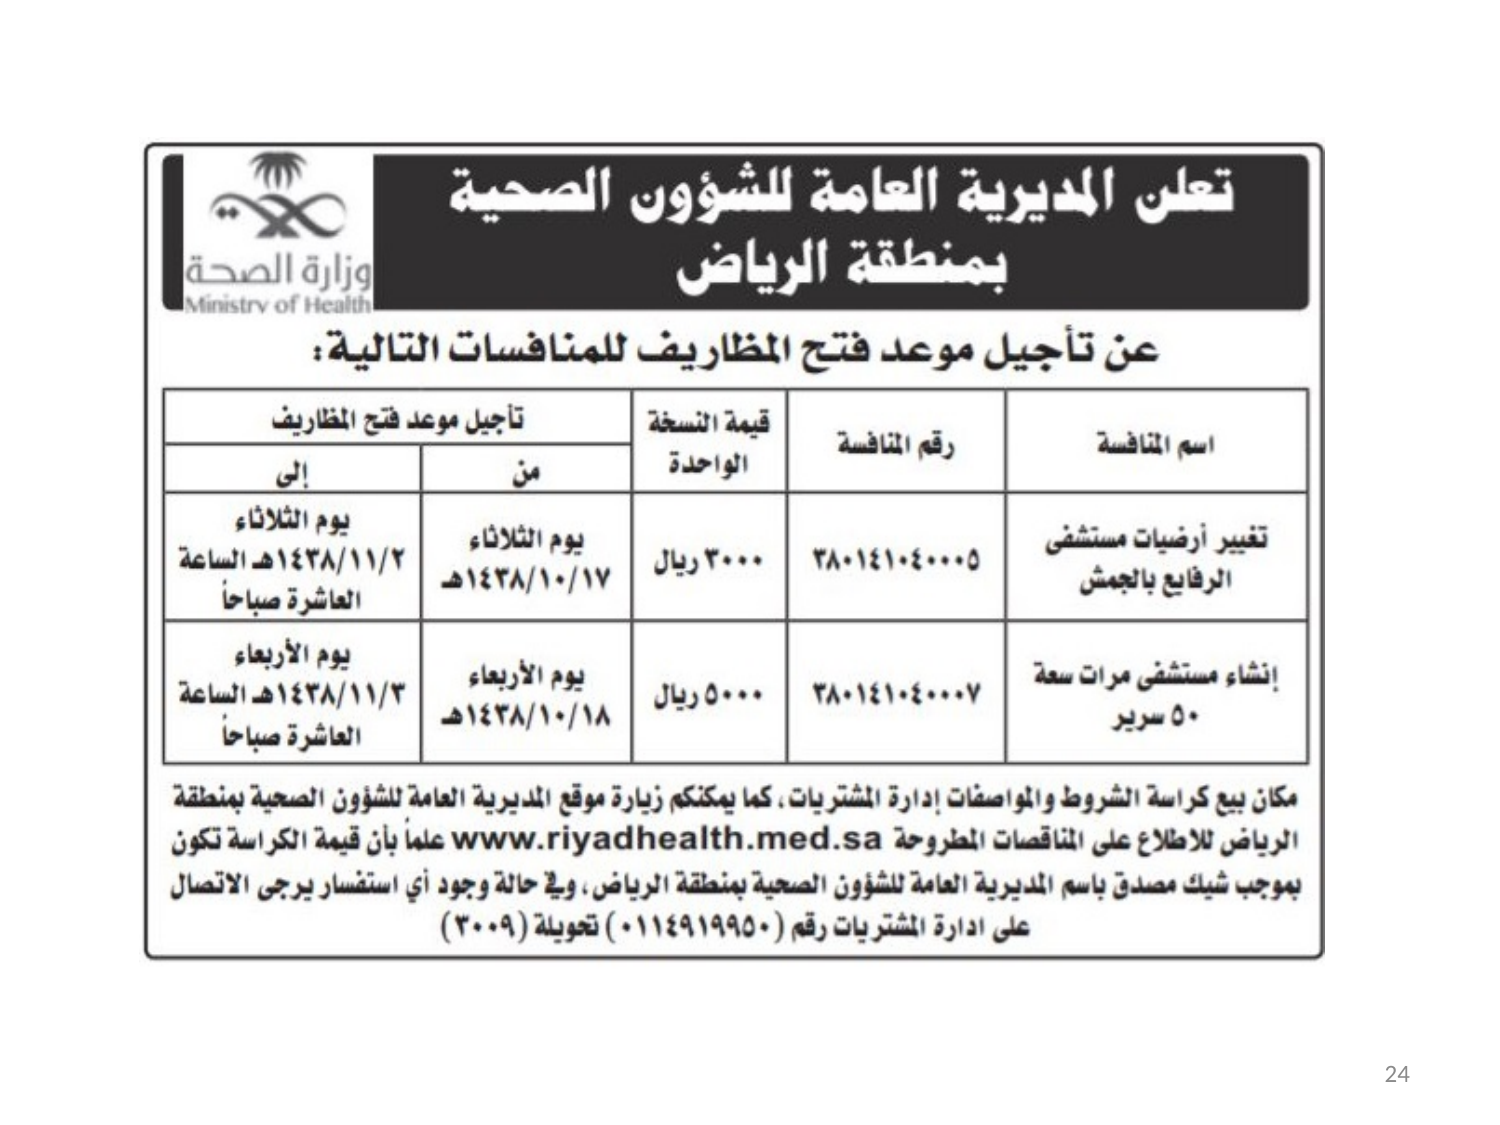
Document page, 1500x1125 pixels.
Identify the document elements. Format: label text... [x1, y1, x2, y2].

slide_number 24 [1074, 1042, 1425, 1103]
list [139, 137, 1326, 976]
